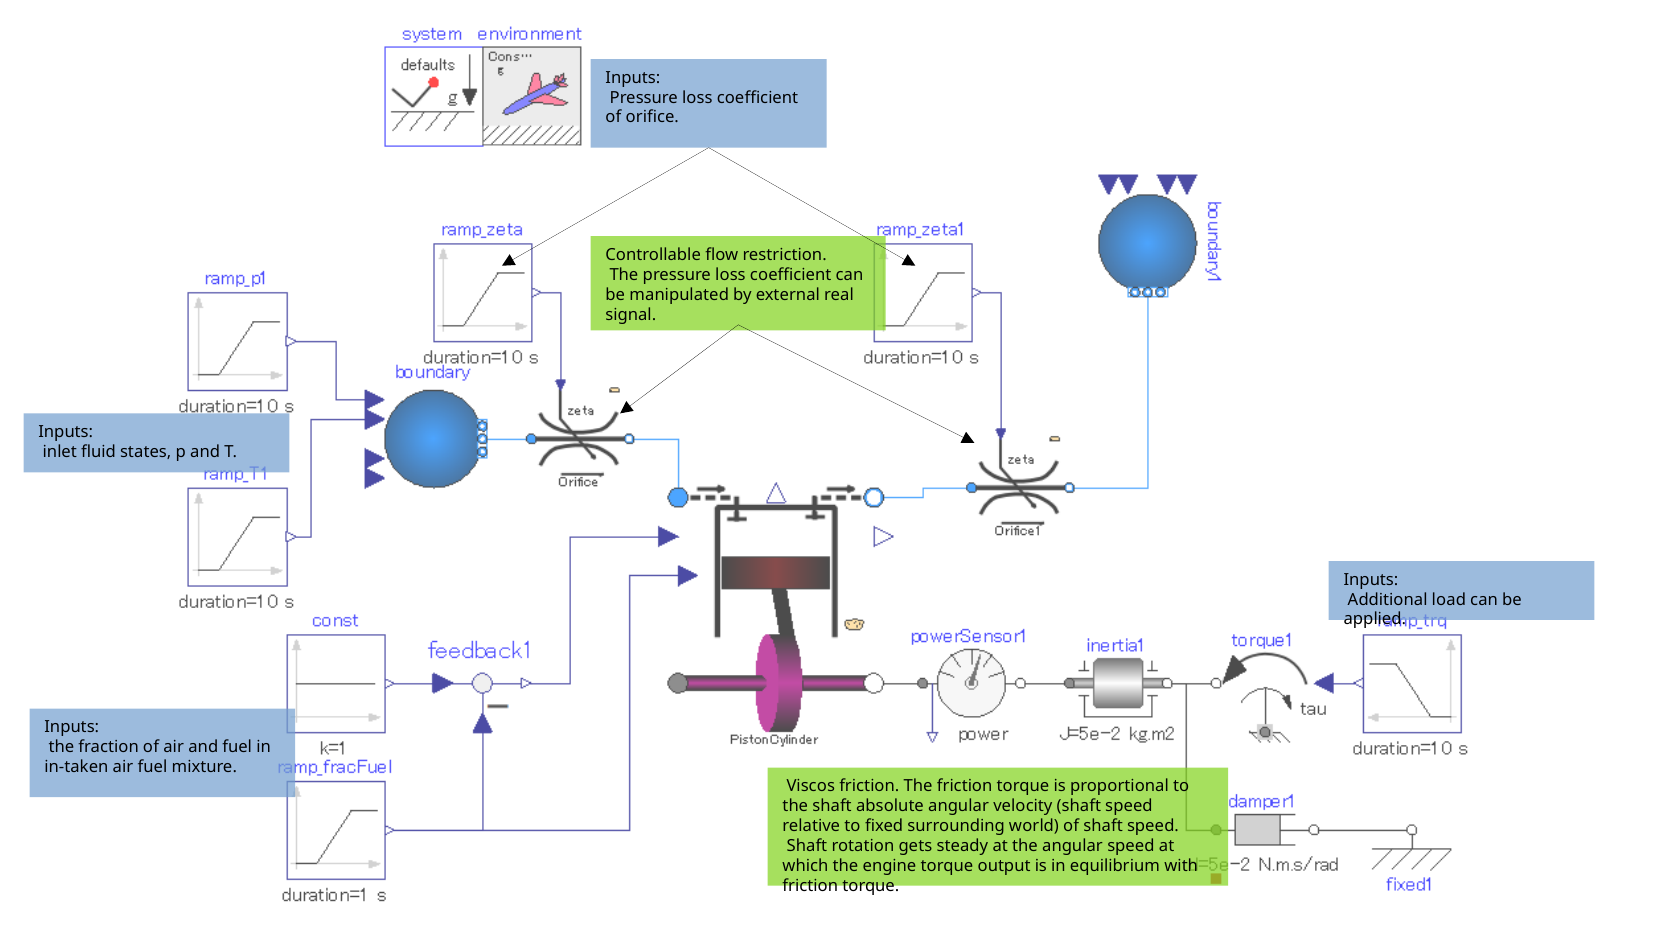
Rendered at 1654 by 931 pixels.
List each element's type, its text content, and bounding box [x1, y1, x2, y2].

text_box Inputs: inlet fluid states, p and T. [23, 413, 135, 473]
text_box Inputs: the fraction of air and fuel in in-taken air fuel mixture. [29, 708, 135, 798]
text_box Inputs: Additional load can be applied. [1517, 561, 1595, 620]
picture [140, 0, 1511, 930]
